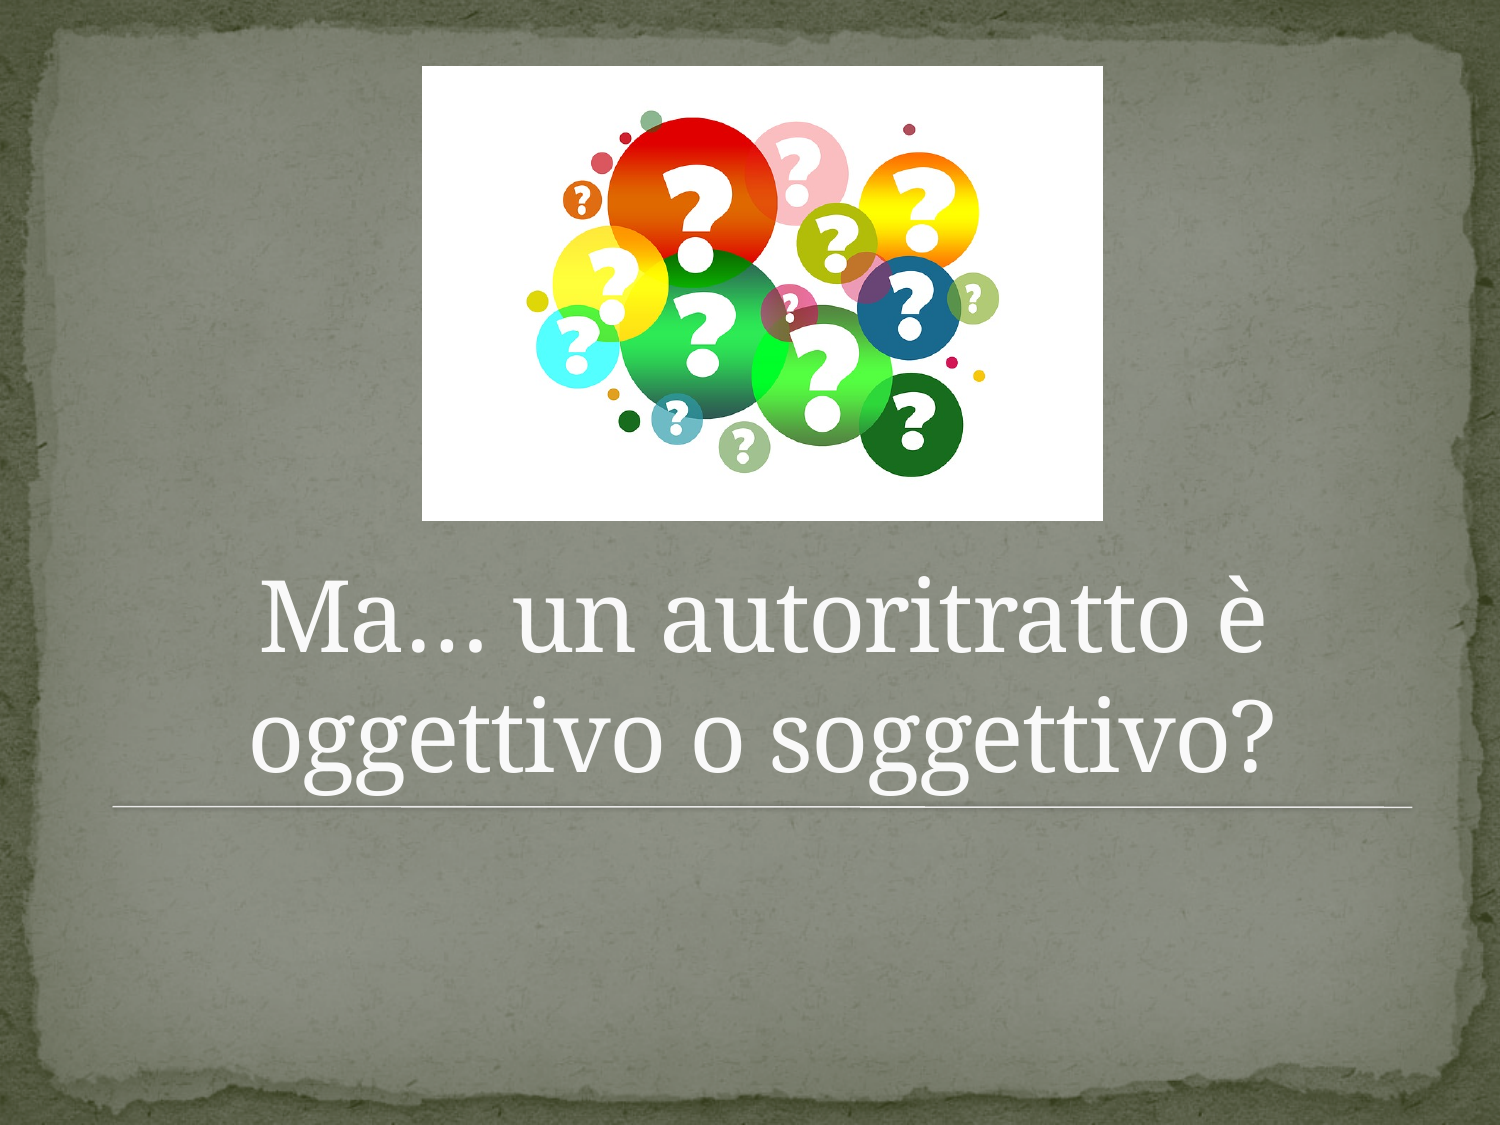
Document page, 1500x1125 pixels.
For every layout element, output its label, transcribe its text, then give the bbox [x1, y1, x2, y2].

picture [422, 66, 1104, 521]
title Ma… un autoritratto è oggettivo o soggettivo? [112, 574, 1413, 800]
